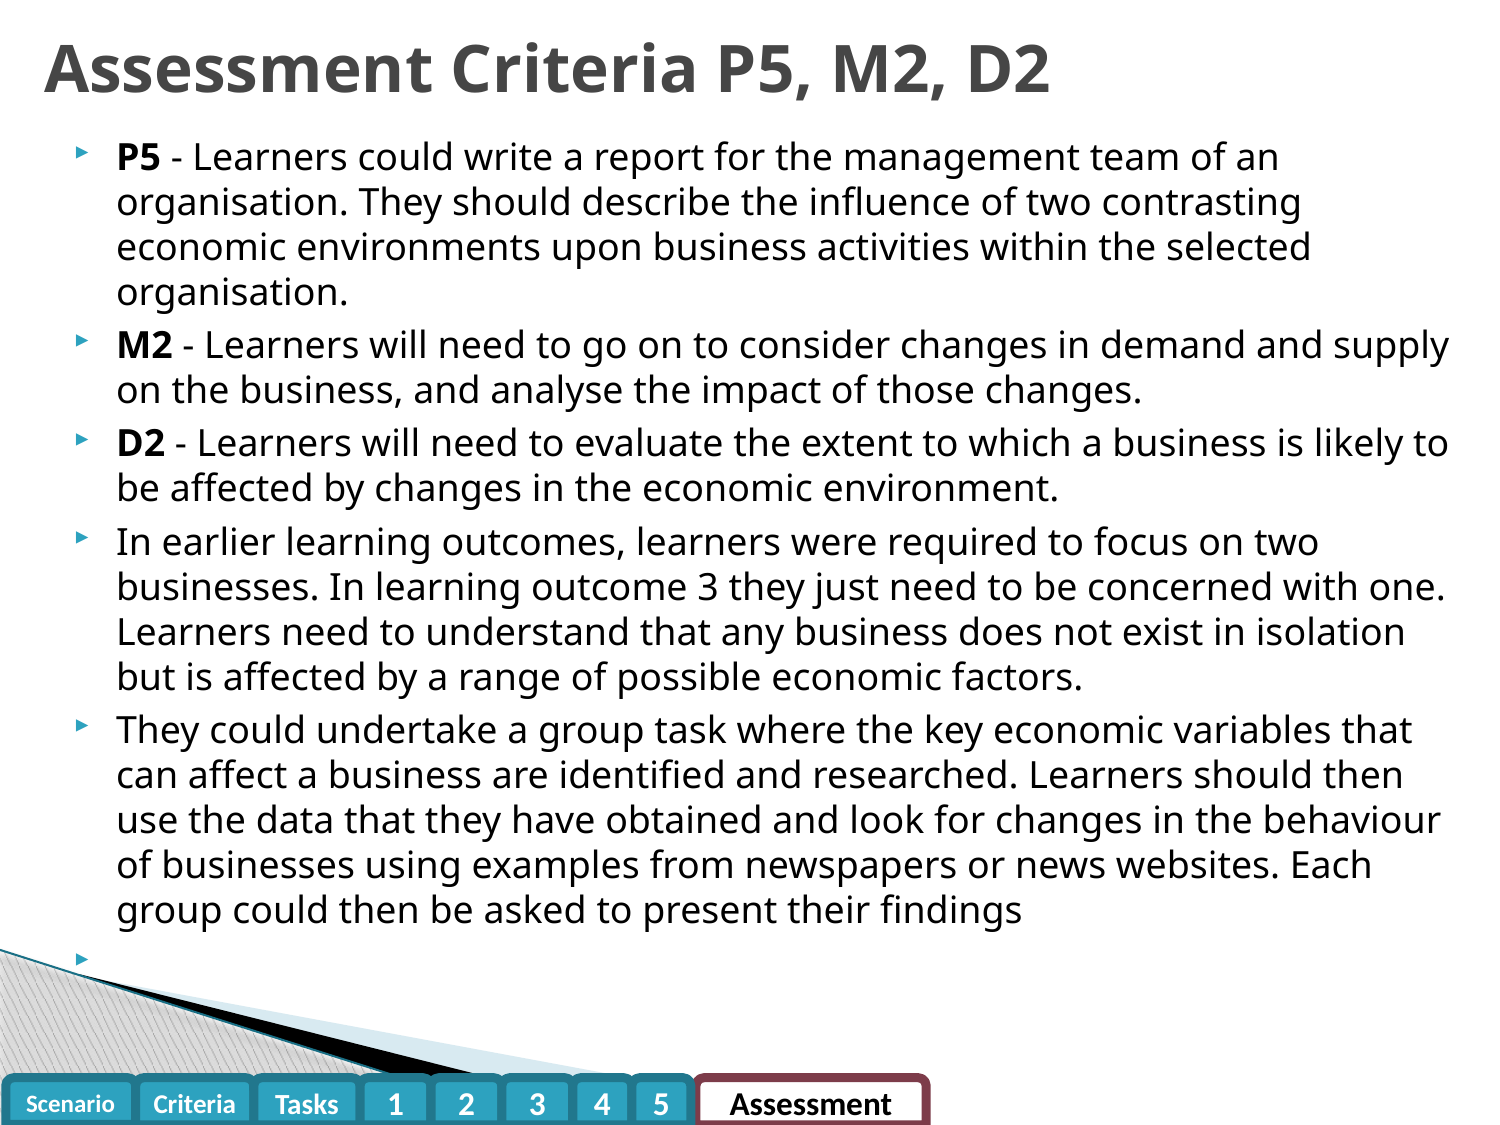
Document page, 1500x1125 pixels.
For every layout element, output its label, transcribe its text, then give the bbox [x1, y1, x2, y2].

title Assessment Criteria P5, M2, D2 [29, 19, 1471, 114]
list P5 - Learners could write a report for the management team of an organisation. They should describe the influence of two contrasting economic environments upon business activities within the selected organisation. M2 - Learners will need to go on to consider changes in demand and supply on the business, and analyse the impact of those changes. D2 - Learners will need to evaluate the extent to which a business is likely to be affected by changes in the economic environment. In earlier learning outcomes, learners were required to focus on two businesses. In learning outcome 3 they just need to be concerned with one. Learners need to understand that any business does not exist in isolation but is affected by a range of possible economic factors. They could undertake a group task where the key economic variables that can affect a business are identified and researched. Learners should then use the data that they have obtained and look for changes in the behaviour of businesses using examples from newspapers or news websites. Each group could then be asked to present their findings [41, 125, 1471, 1047]
